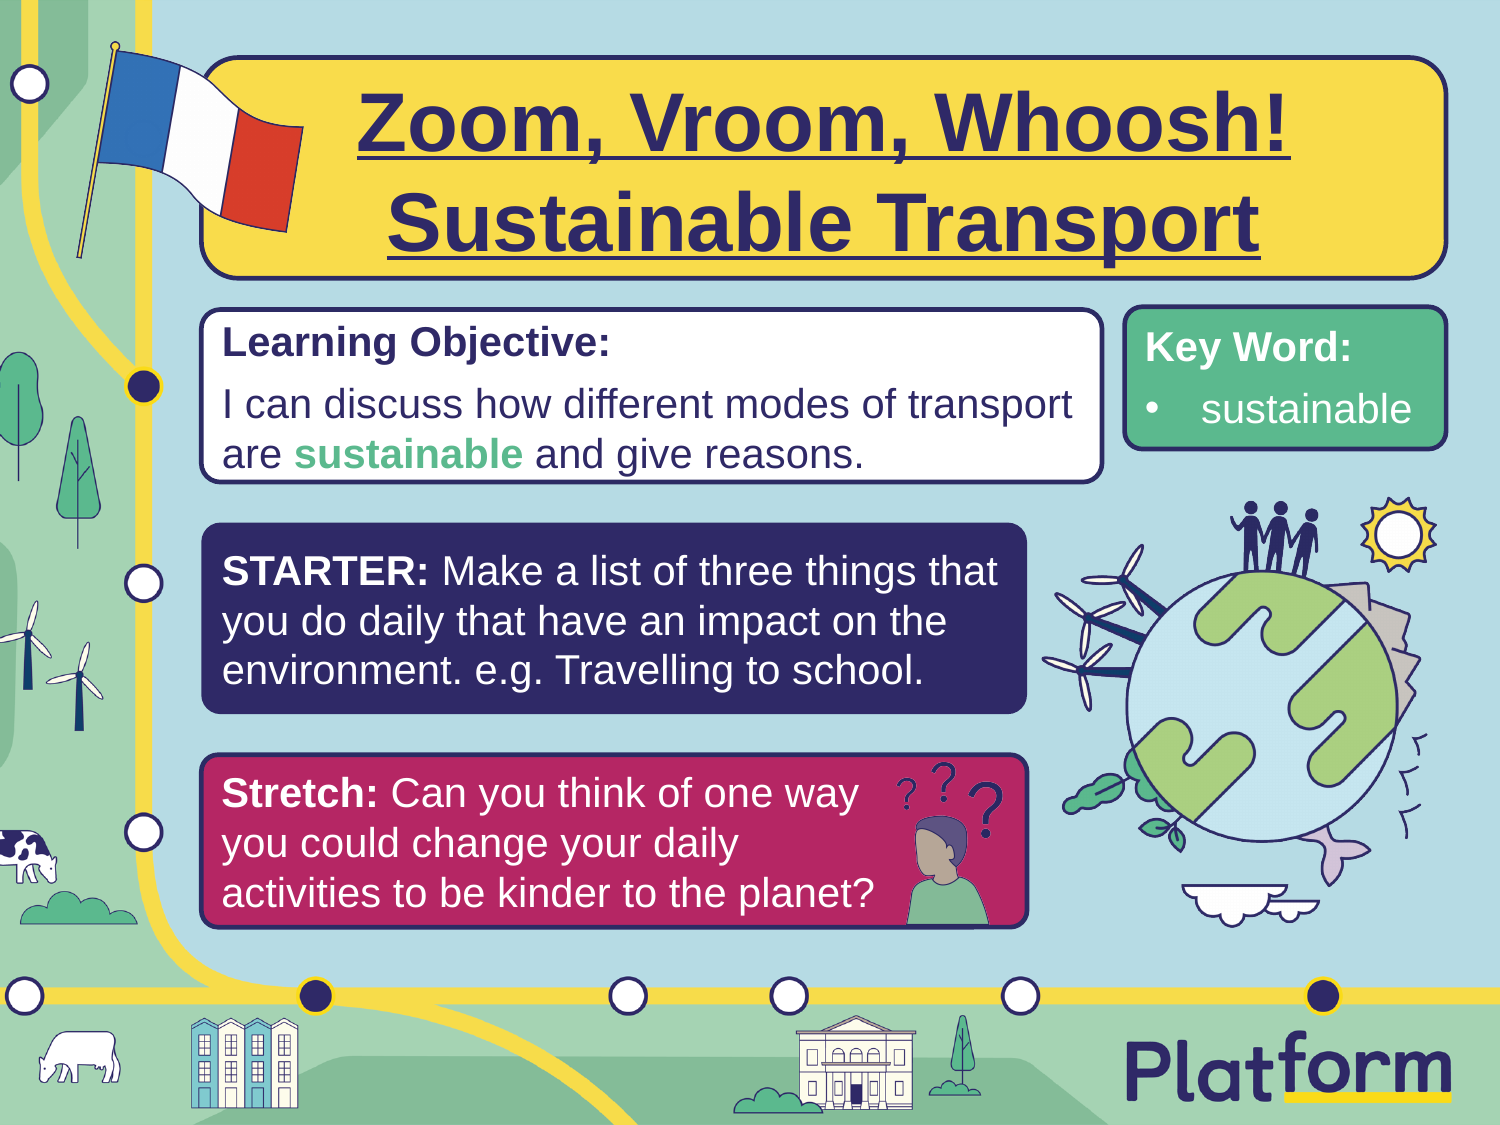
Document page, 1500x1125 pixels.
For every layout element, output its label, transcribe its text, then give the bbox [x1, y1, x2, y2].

text_box Key Word: sustainable [1124, 306, 1447, 450]
text_box Stretch: Can you think of one way you could change your daily activities to be kinder to the planet? [201, 754, 894, 928]
text_box Zoom, Vroom, Whoosh! Sustainable Transport [211, 57, 1447, 279]
text_box Learning Objective: I can discuss how different modes of transport are sustainable and give reasons. [201, 309, 1103, 483]
text_box STARTER: Make a list of three things that you do daily that have an impact on the environment. e.g. Travelling to school. [201, 522, 1021, 715]
picture [0, 0, 1500, 1125]
